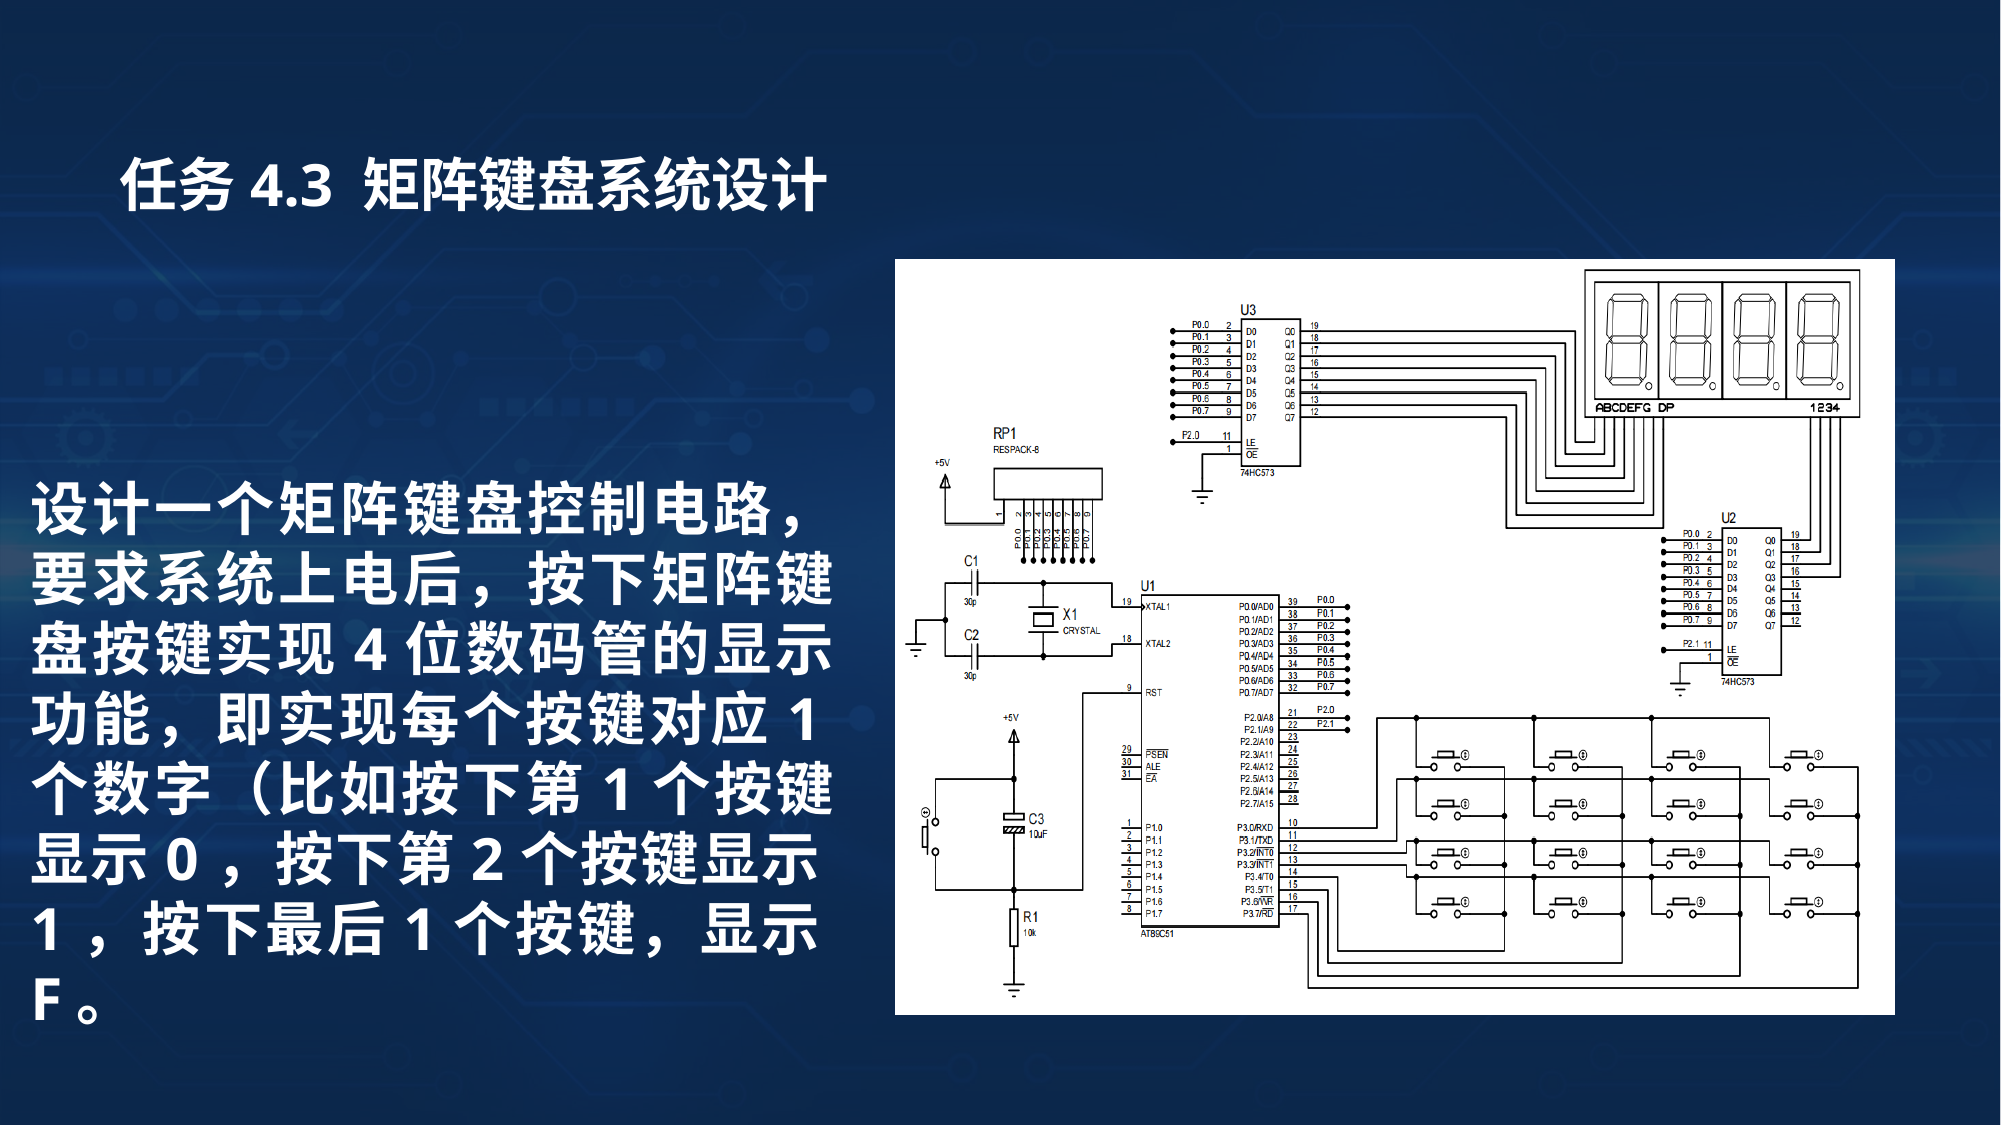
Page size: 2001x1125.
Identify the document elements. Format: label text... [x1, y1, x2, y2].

text_box 任务4.3 矩阵键盘系统设计 [104, 140, 939, 226]
text_box 设计一个矩阵键盘控制电路，要求系统上电后，按下矩阵键盘按键实现4位数码管的显示功能，即实现每个按键对应1个数字（比如按下第1个按键显示0，按下第2个按键显示1，按下最后1个按键，显示F。 [15, 464, 849, 1040]
picture [894, 258, 1895, 1016]
